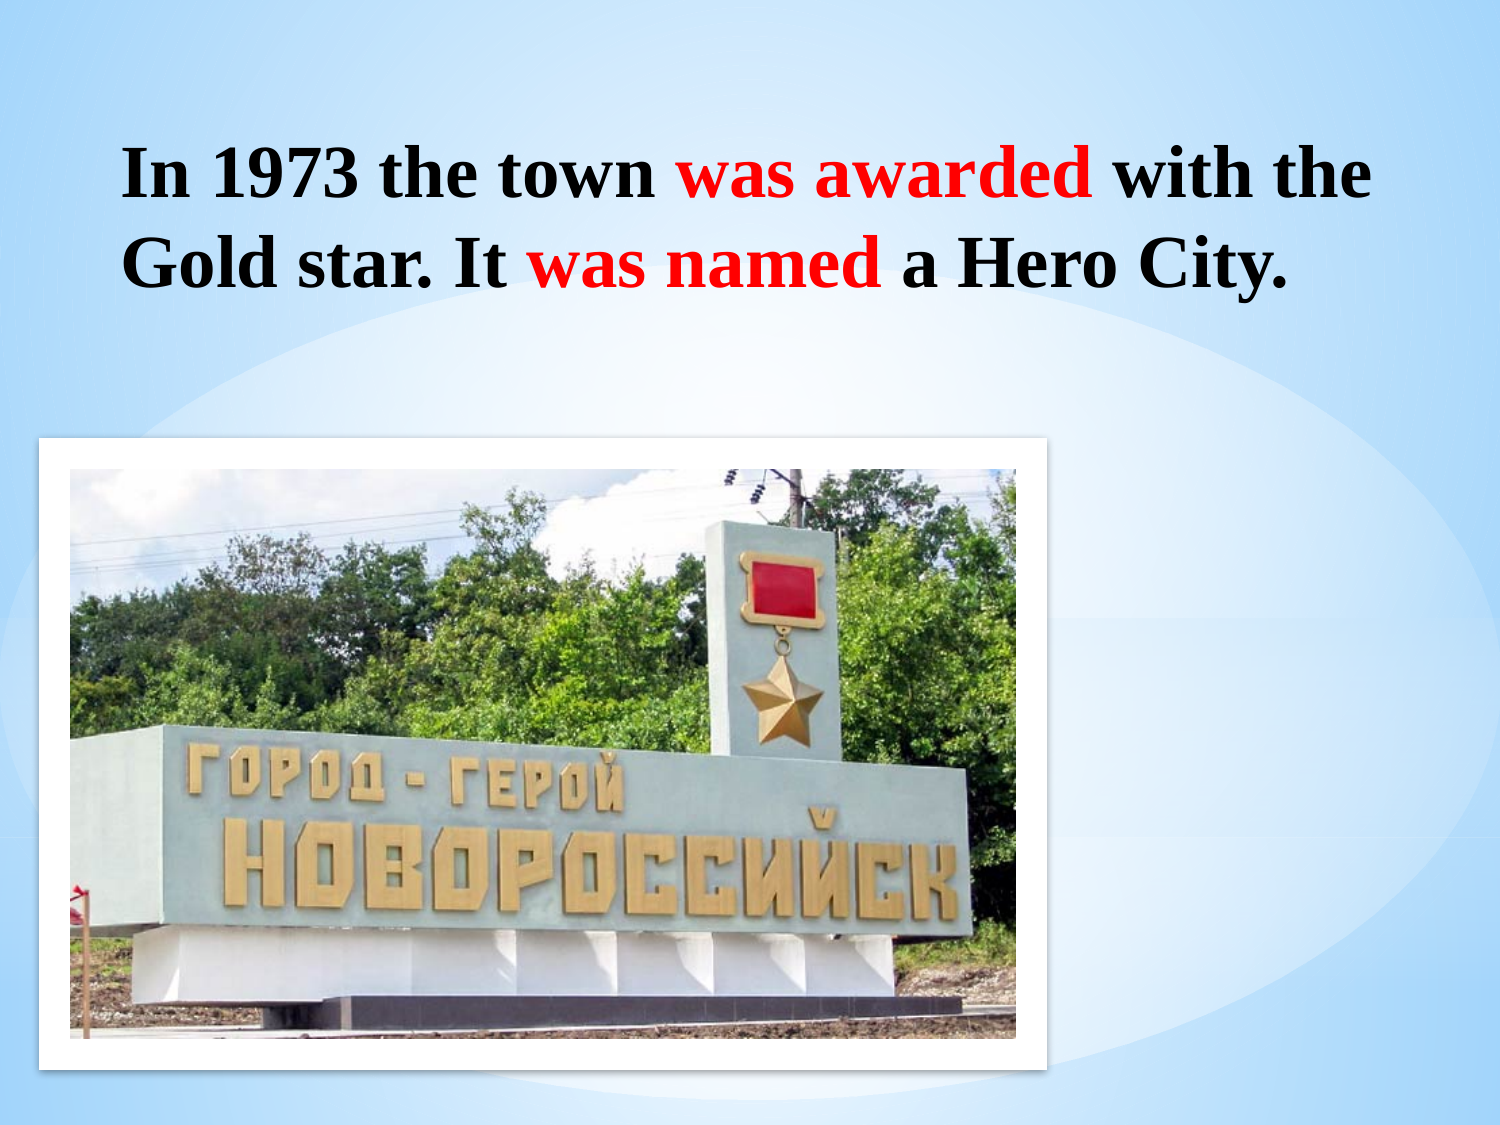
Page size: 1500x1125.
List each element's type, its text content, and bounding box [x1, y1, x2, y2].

text_box In 1973 the town was awarded with the Gold star. It was named a Hero City. [105, 115, 1477, 311]
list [70, 468, 1017, 1039]
